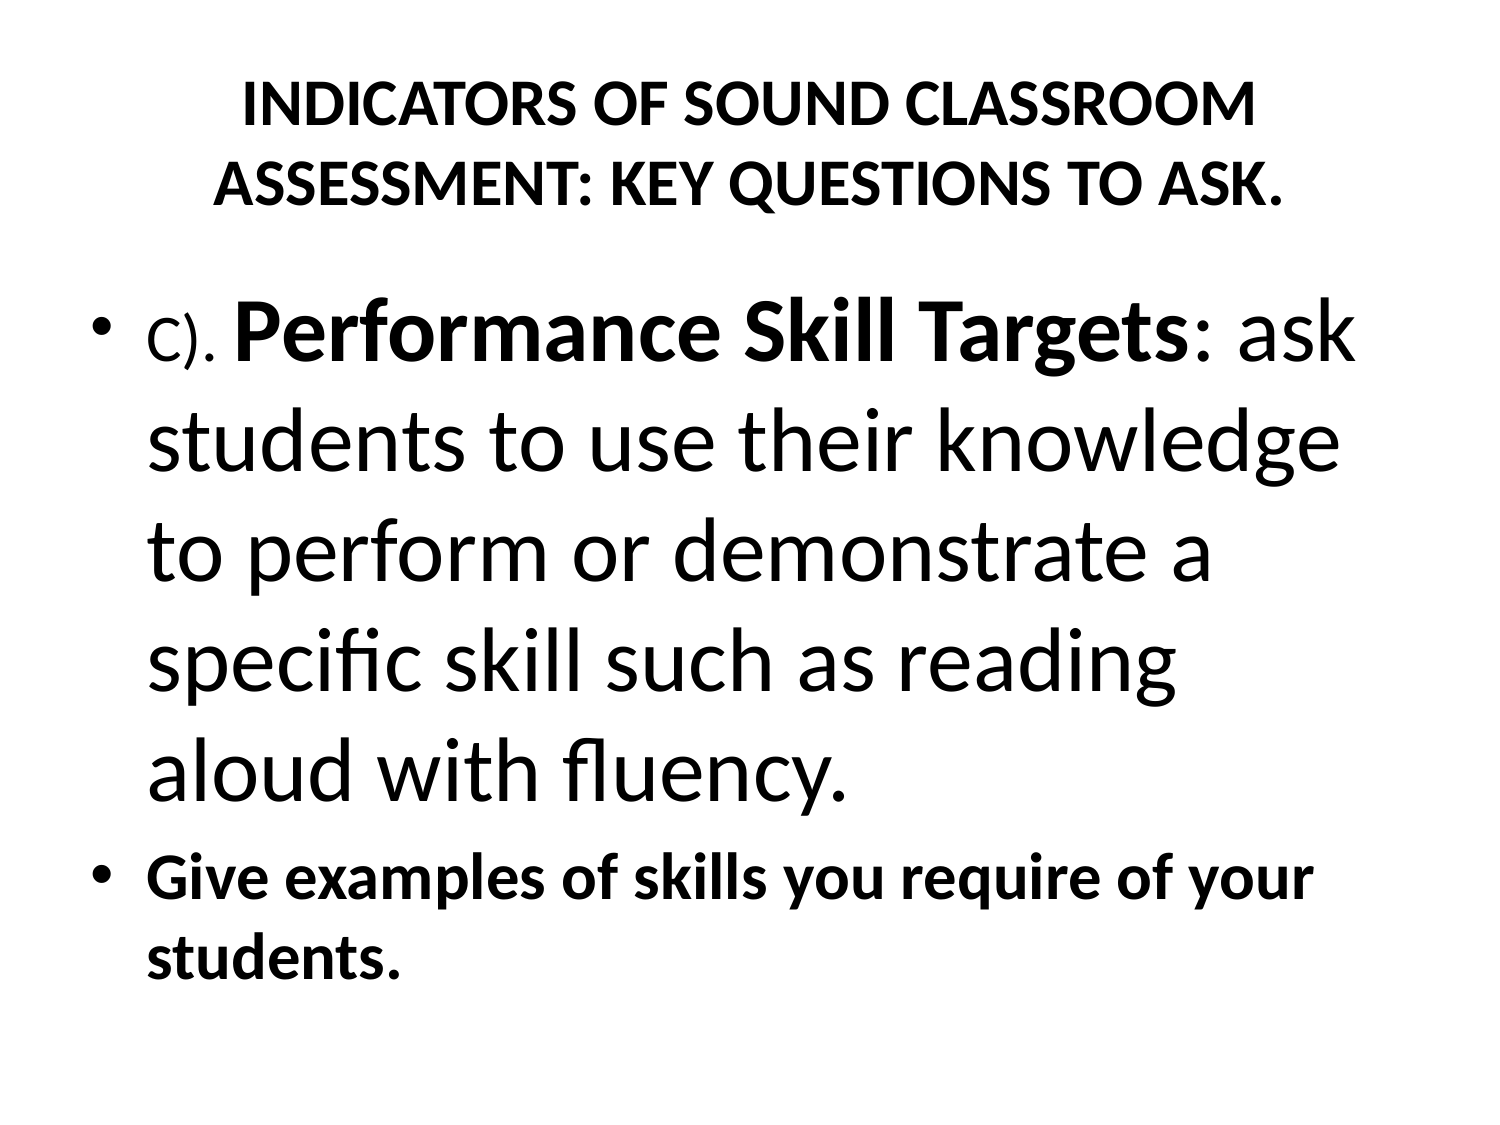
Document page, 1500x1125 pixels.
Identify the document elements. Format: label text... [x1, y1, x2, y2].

title INDICATORS OF SOUND CLASSROOM ASSESSMENT: KEY QUESTIONS TO ASK. [75, 45, 1425, 233]
list C). Performance Skill Targets: ask students to use their knowledge to perform or demonstrate a specific skill such as reading aloud with fluency. Give examples of skills you require of your students. [75, 262, 1425, 1005]
